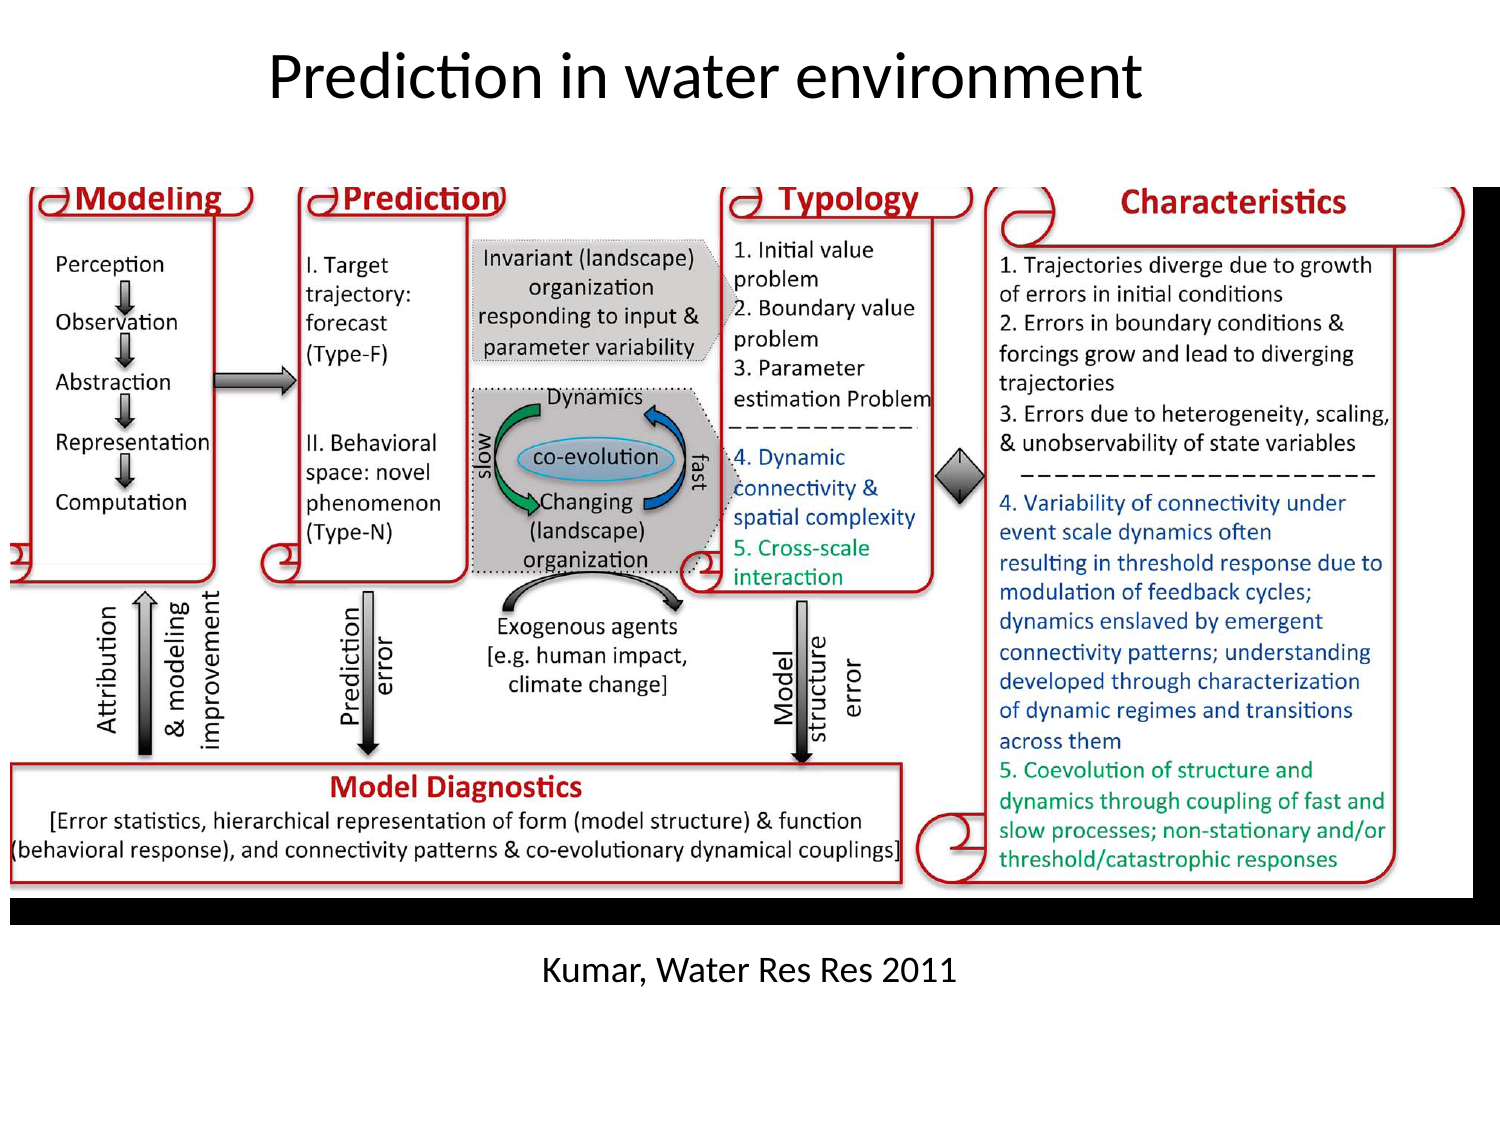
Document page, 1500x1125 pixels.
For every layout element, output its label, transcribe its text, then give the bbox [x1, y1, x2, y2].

picture [10, 187, 1500, 926]
text_box Kumar, Water Res Res 2011 [0, 937, 1500, 998]
text_box Prediction in water environment [200, 24, 1213, 120]
